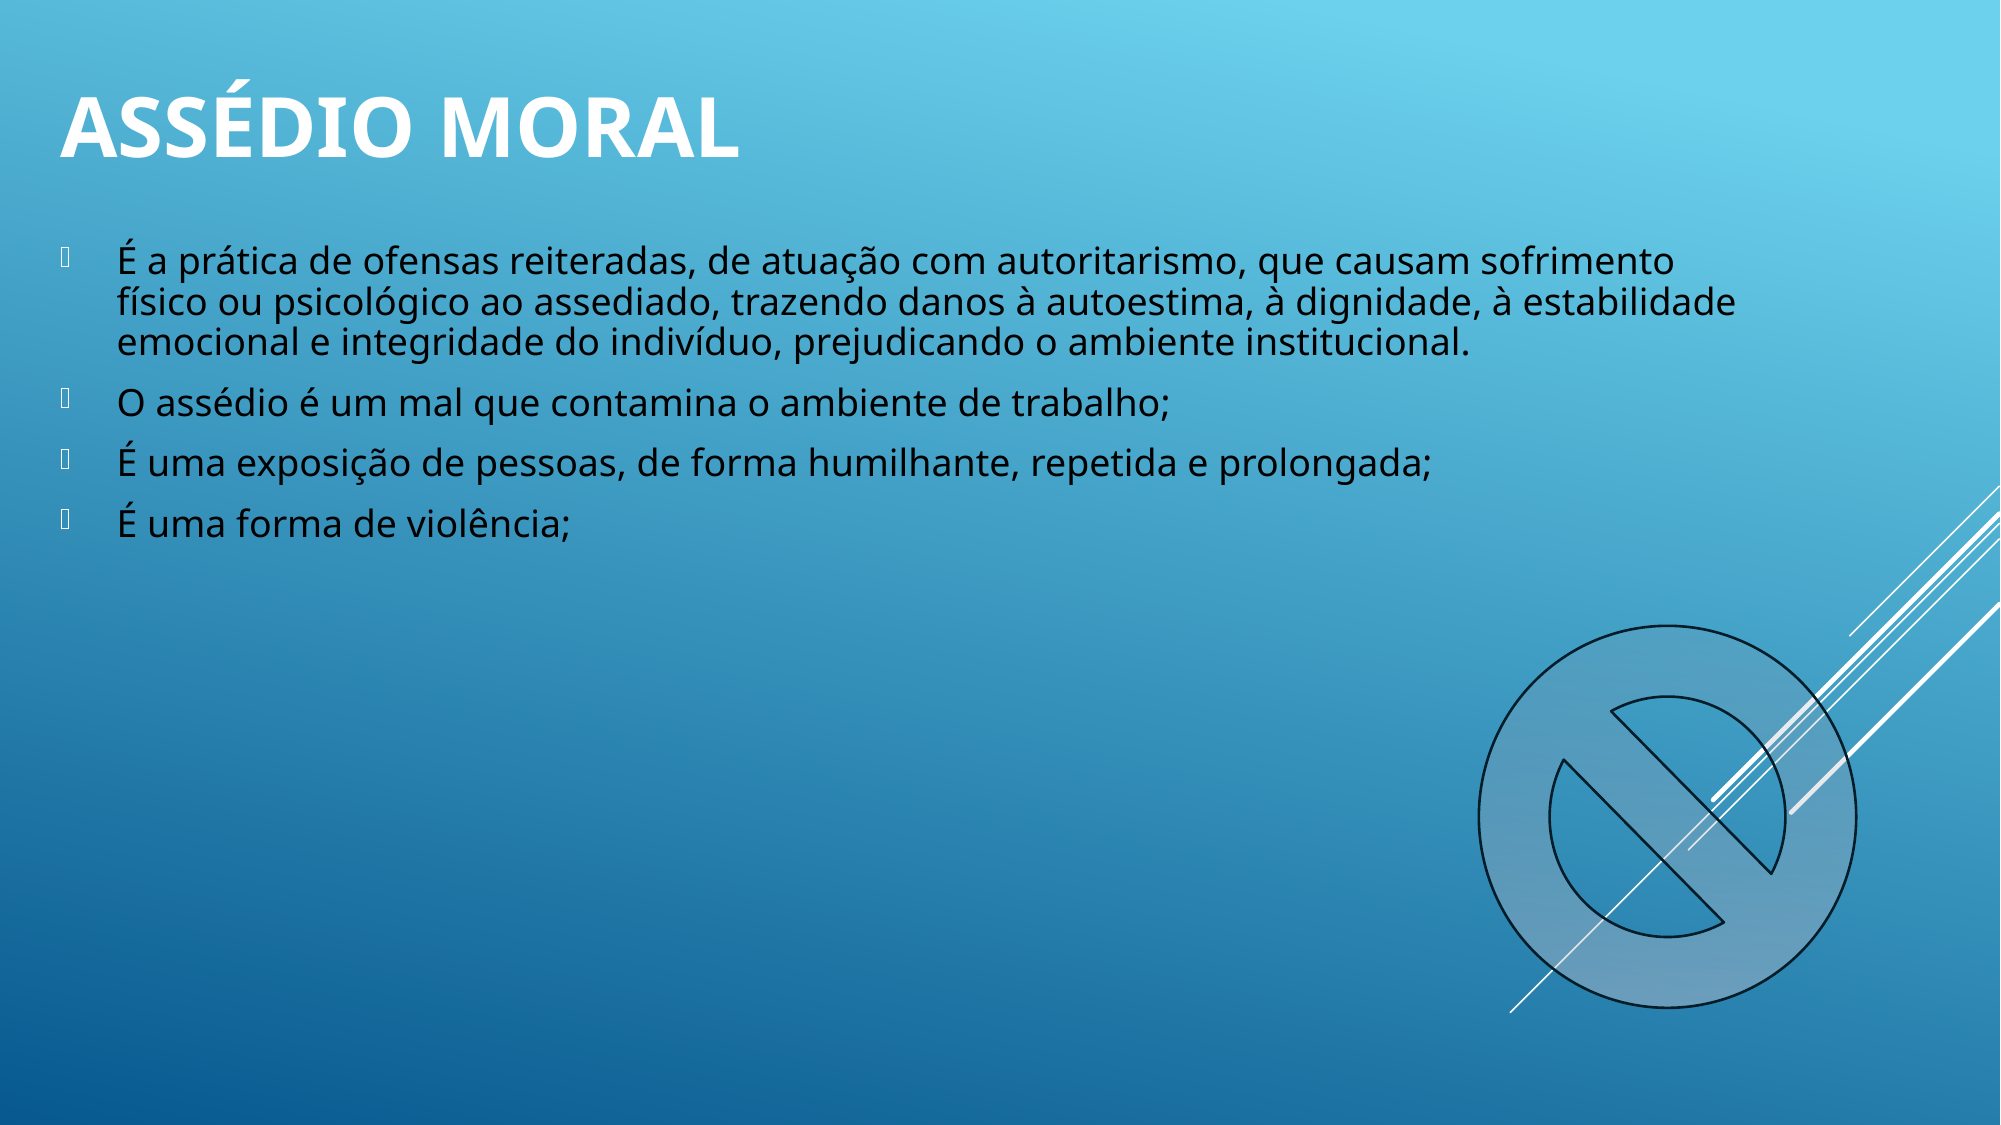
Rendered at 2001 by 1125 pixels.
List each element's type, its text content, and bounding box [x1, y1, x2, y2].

text_box ASSÉDIO MORAL É a prática de ofensas reiteradas, de atuação com autoritarismo, que causam sofrimento físico ou psicológico ao assediado, trazendo danos à autoestima, à dignidade, à estabilidade emocional e integridade do indivíduo, prejudicando o ambiente institucional. O assédio é um mal que contamina o ambiente de trabalho; É uma exposição de pessoas, de forma humilhante, repetida e prolongada; É uma forma de violência; [45, 67, 1783, 636]
text_box [1477, 624, 1858, 1010]
